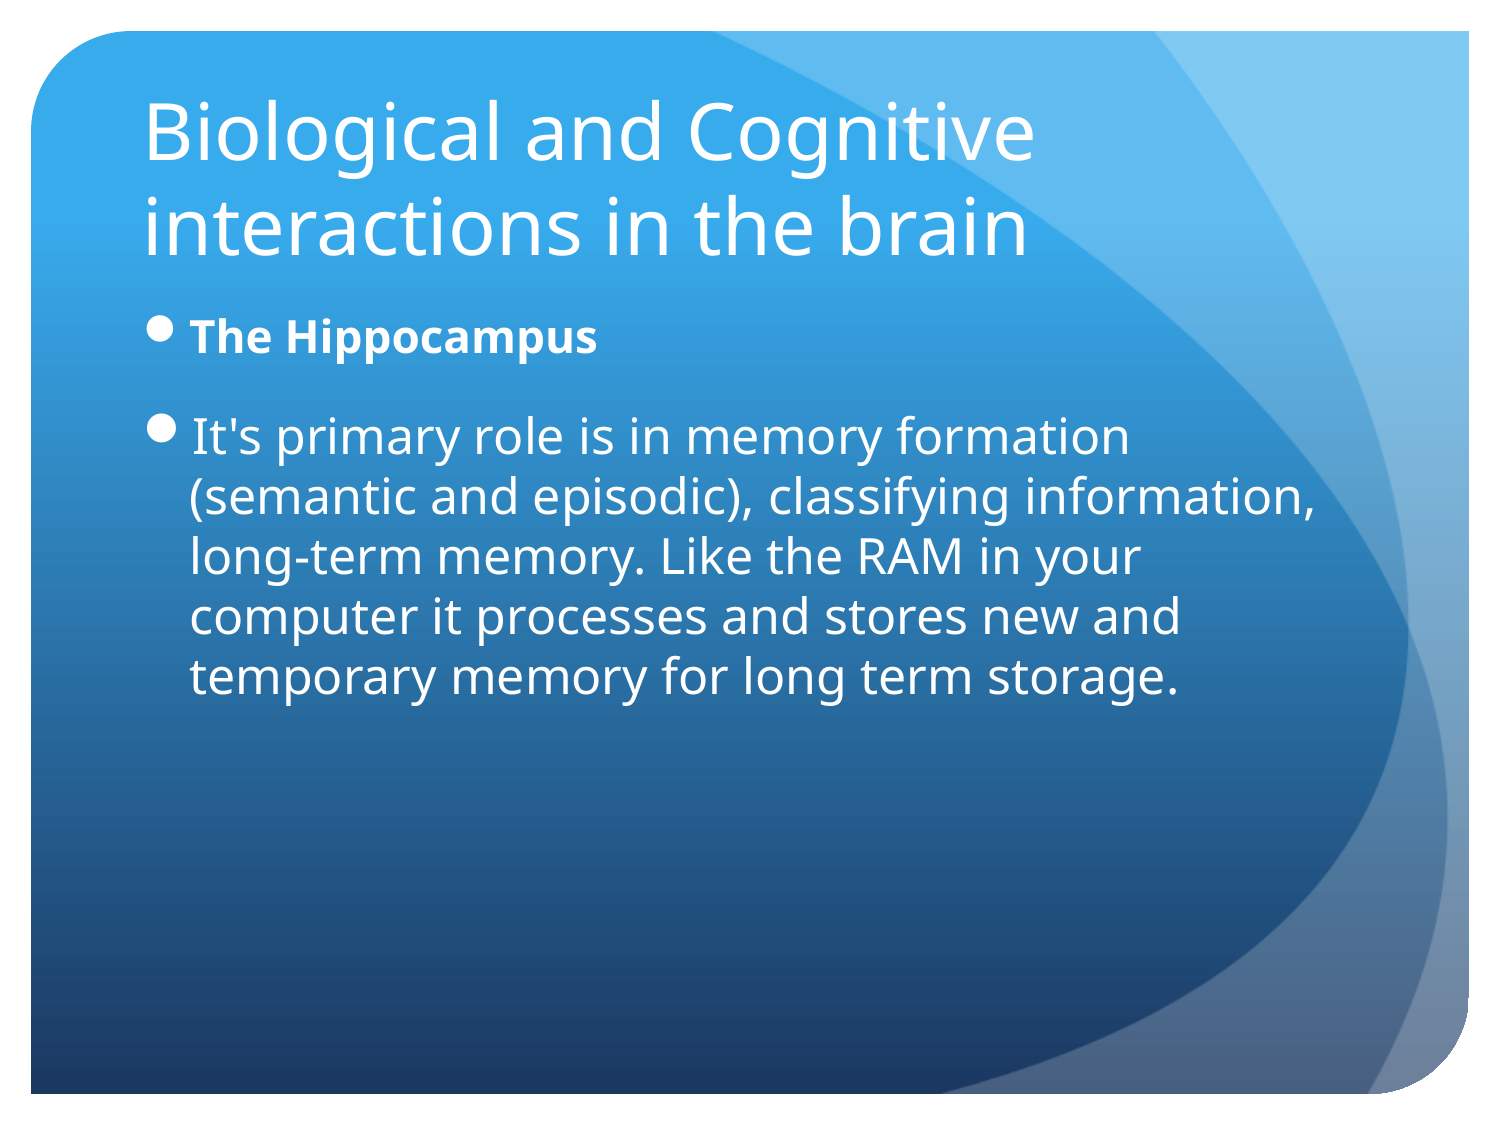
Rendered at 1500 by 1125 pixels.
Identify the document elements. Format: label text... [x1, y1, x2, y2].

picture [24, 30, 1473, 1094]
title Biological and Cognitive interactions in the brain [127, 62, 1372, 279]
list The Hippocampus It's primary role is in memory formation (semantic and episodic), classifying information, long-term memory. Like the RAM in your computer it processes and stores new and temporary memory for long term storage. [127, 299, 1372, 991]
